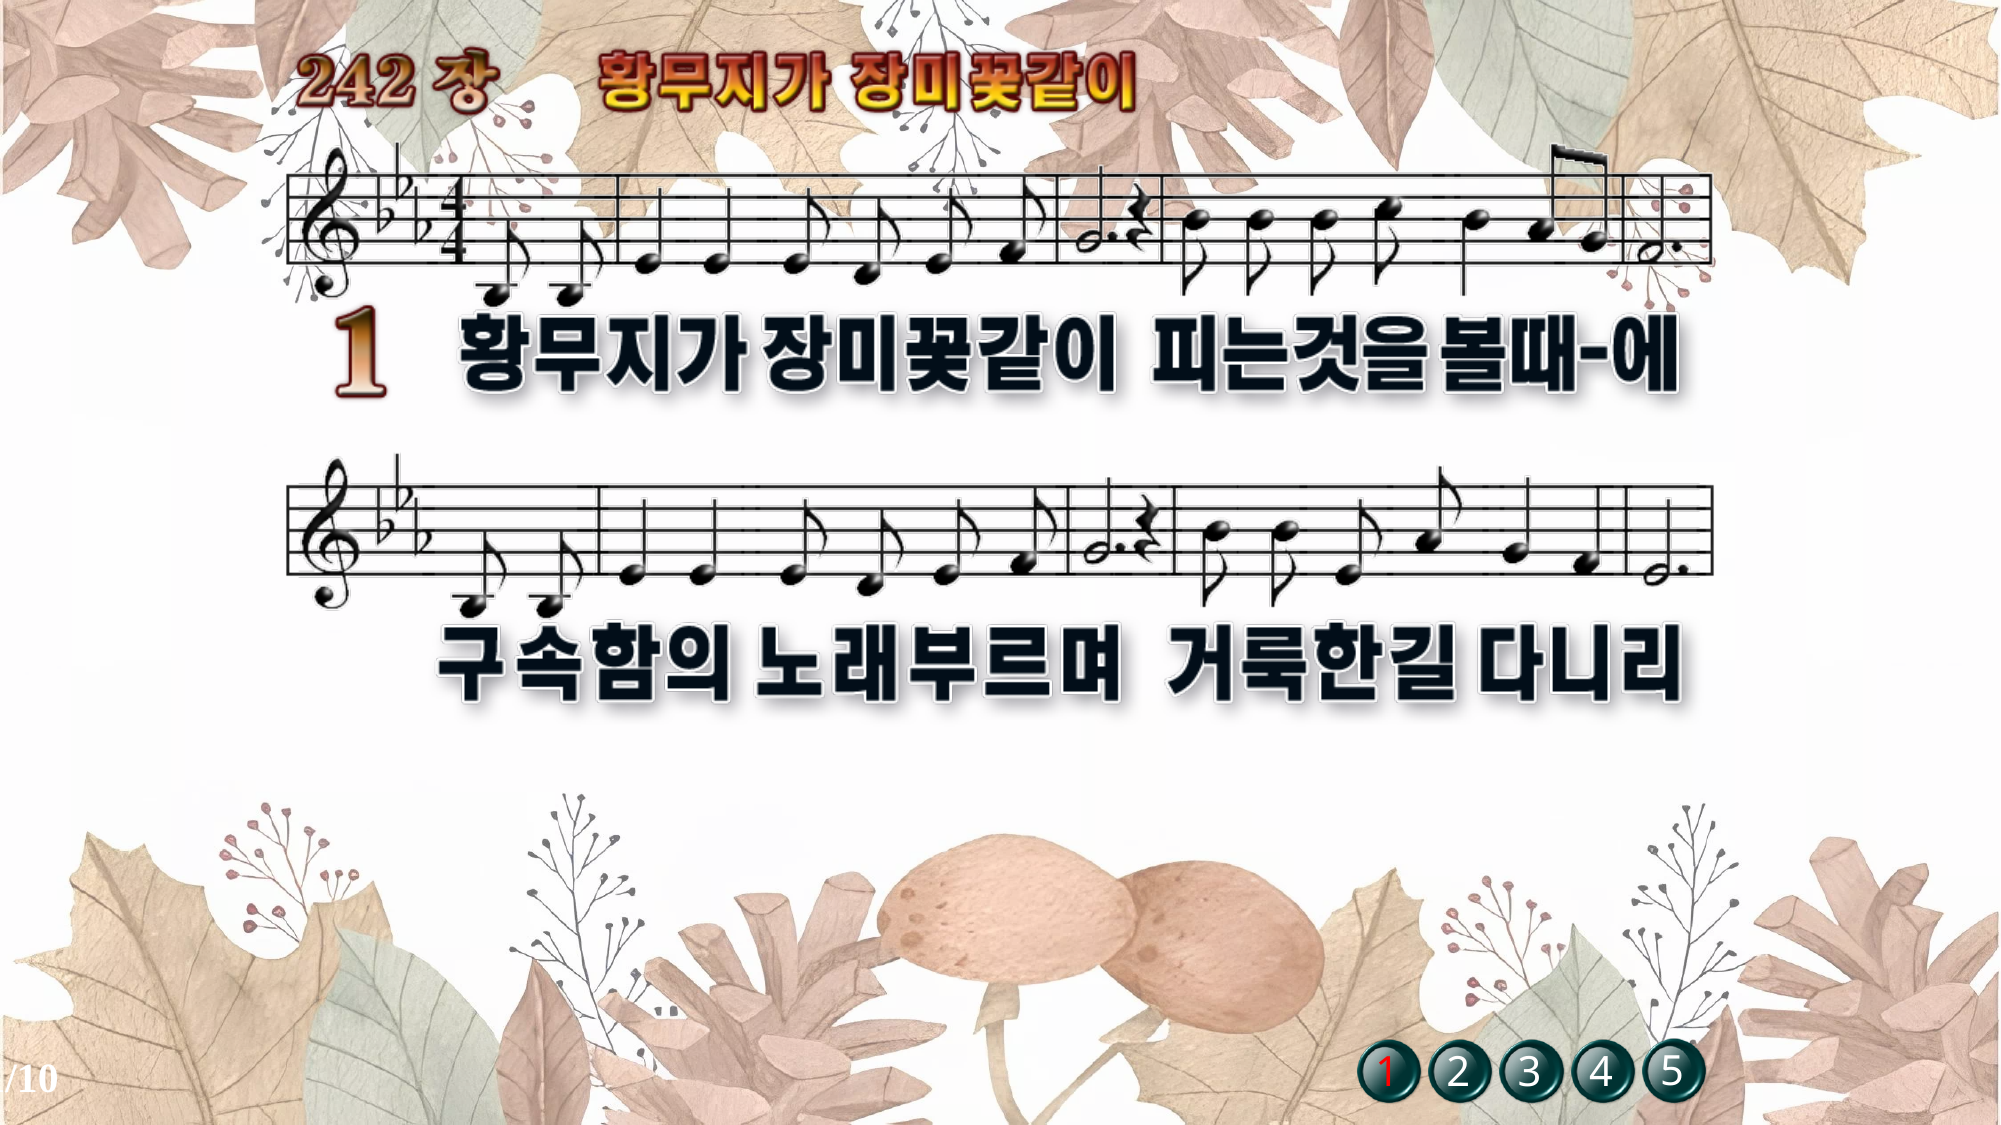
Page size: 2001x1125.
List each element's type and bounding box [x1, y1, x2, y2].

text_box [1425, 1035, 1496, 1106]
text_box [1639, 1034, 1709, 1106]
text_box [1496, 1035, 1567, 1106]
text_box [1354, 1035, 1424, 1106]
text_box [1568, 1035, 1638, 1106]
picture [0, 0, 2001, 1125]
